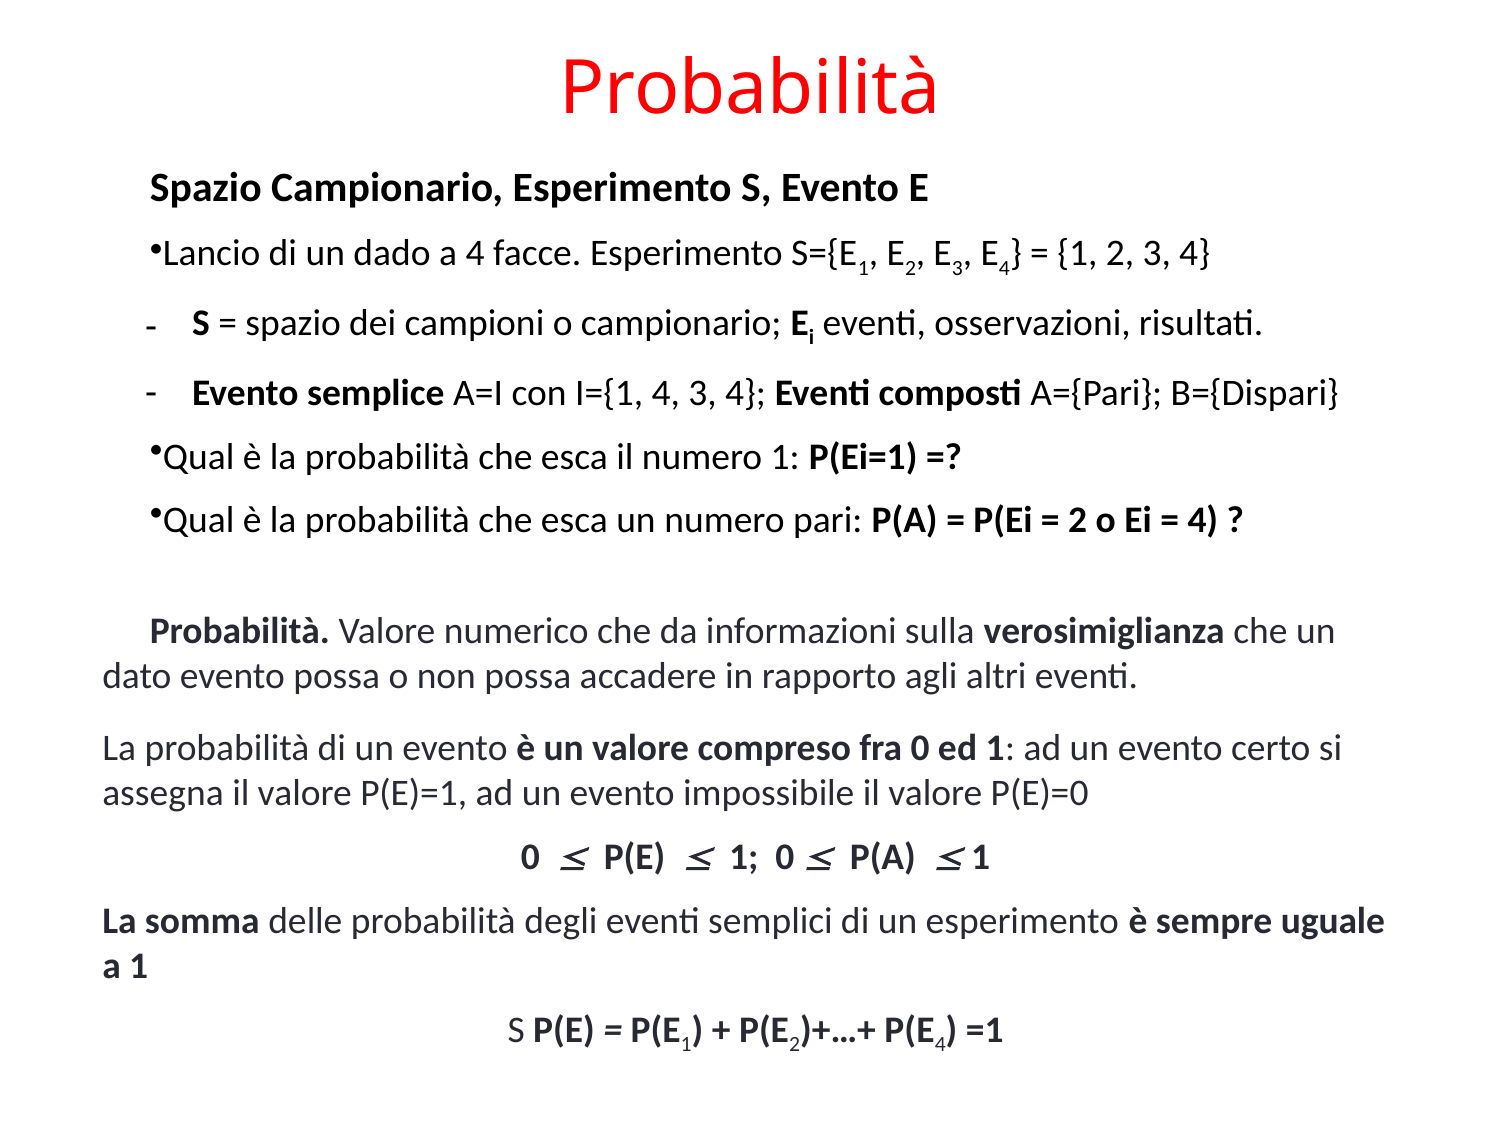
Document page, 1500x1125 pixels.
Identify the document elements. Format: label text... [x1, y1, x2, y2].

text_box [87, 598, 1424, 1073]
text_box Spazio Campionario, Esperimento S, Evento E Lancio di un dado a 4 facce. Esperimento S={E1, E2, E3, E4} = {1, 2, 3, 4} S = spazio dei campioni o campionario; Ei eventi, osservazioni, risultati. Evento semplice A=I con I={1, 4, 3, 4}; Eventi composti A={Pari}; B={Dispari} Qual è la probabilità che esca il numero 1: P(Ei=1) =? Qual è la probabilità che esca un numero pari: P(A) = P(Ei = 2 o Ei = 4) ? [87, 151, 1417, 548]
title Probabilità [112, 27, 1388, 140]
